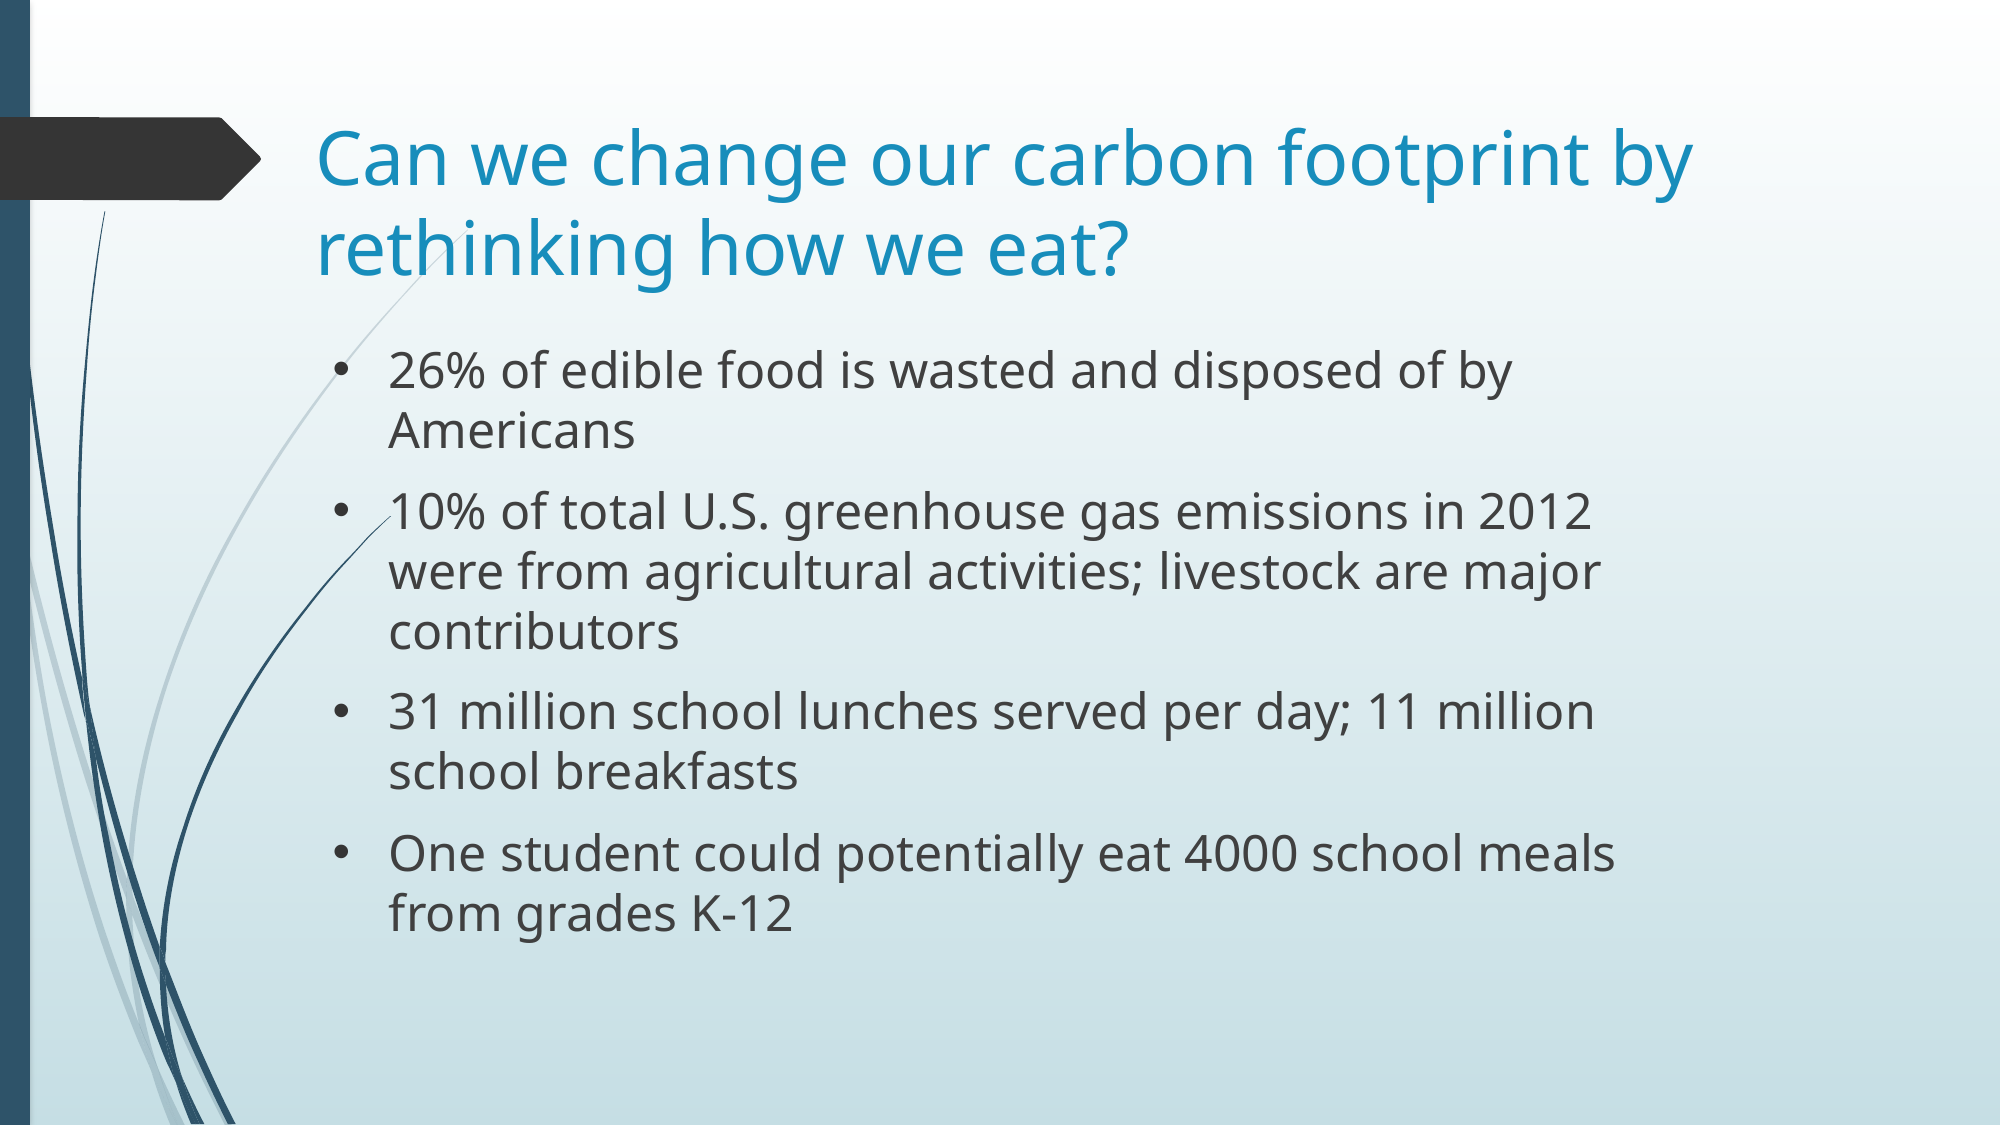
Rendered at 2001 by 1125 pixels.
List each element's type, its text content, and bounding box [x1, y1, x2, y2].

list 26% of edible food is wasted and disposed of by Americans 10% of total U.S. greenhouse gas emissions in 2012 were from agricultural activities; livestock are major contributors 31 million school lunches served per day; 11 million school breakfasts One student could potentially eat 4000 school meals from grades K-12 [317, 330, 1721, 1084]
title Can we change our carbon footprint by rethinking how we eat? [300, 102, 1721, 313]
